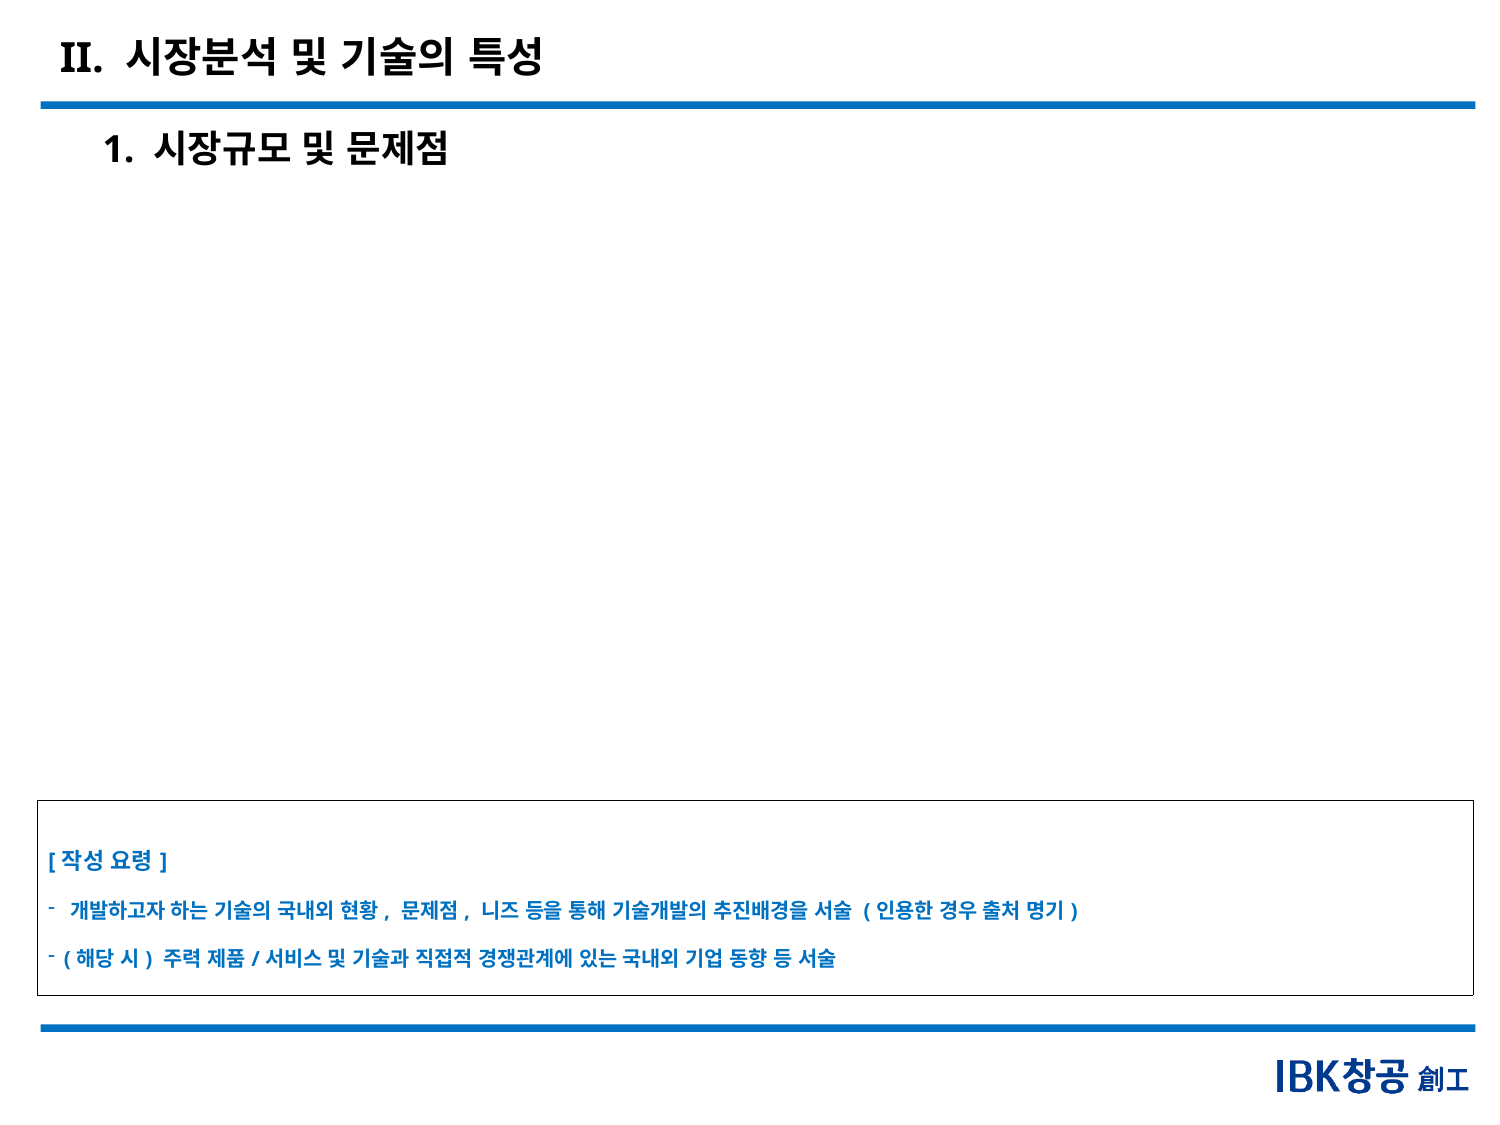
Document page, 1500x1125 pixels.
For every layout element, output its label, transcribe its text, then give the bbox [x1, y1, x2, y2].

table_header [작성 요령] 개발하고자 하는 기술의 국내외 현황, 문제점, 니즈 등을 통해 기술개발의 추진배경을 서술 (인용한 경우 출처 명기) (해당 시) 주력 제품/서비스 및 기술과 직접적 경쟁관계에 있는 국내외 기업 동향 등 서술 [38, 801, 1473, 995]
text_box [40, 100, 1477, 110]
picture [1267, 1048, 1476, 1104]
text_box 1. 시장규모 및 문제점 [87, 117, 1316, 177]
text_box II. 시장분석 및 기술의 특성 [45, 23, 572, 89]
text_box [40, 1023, 1477, 1033]
